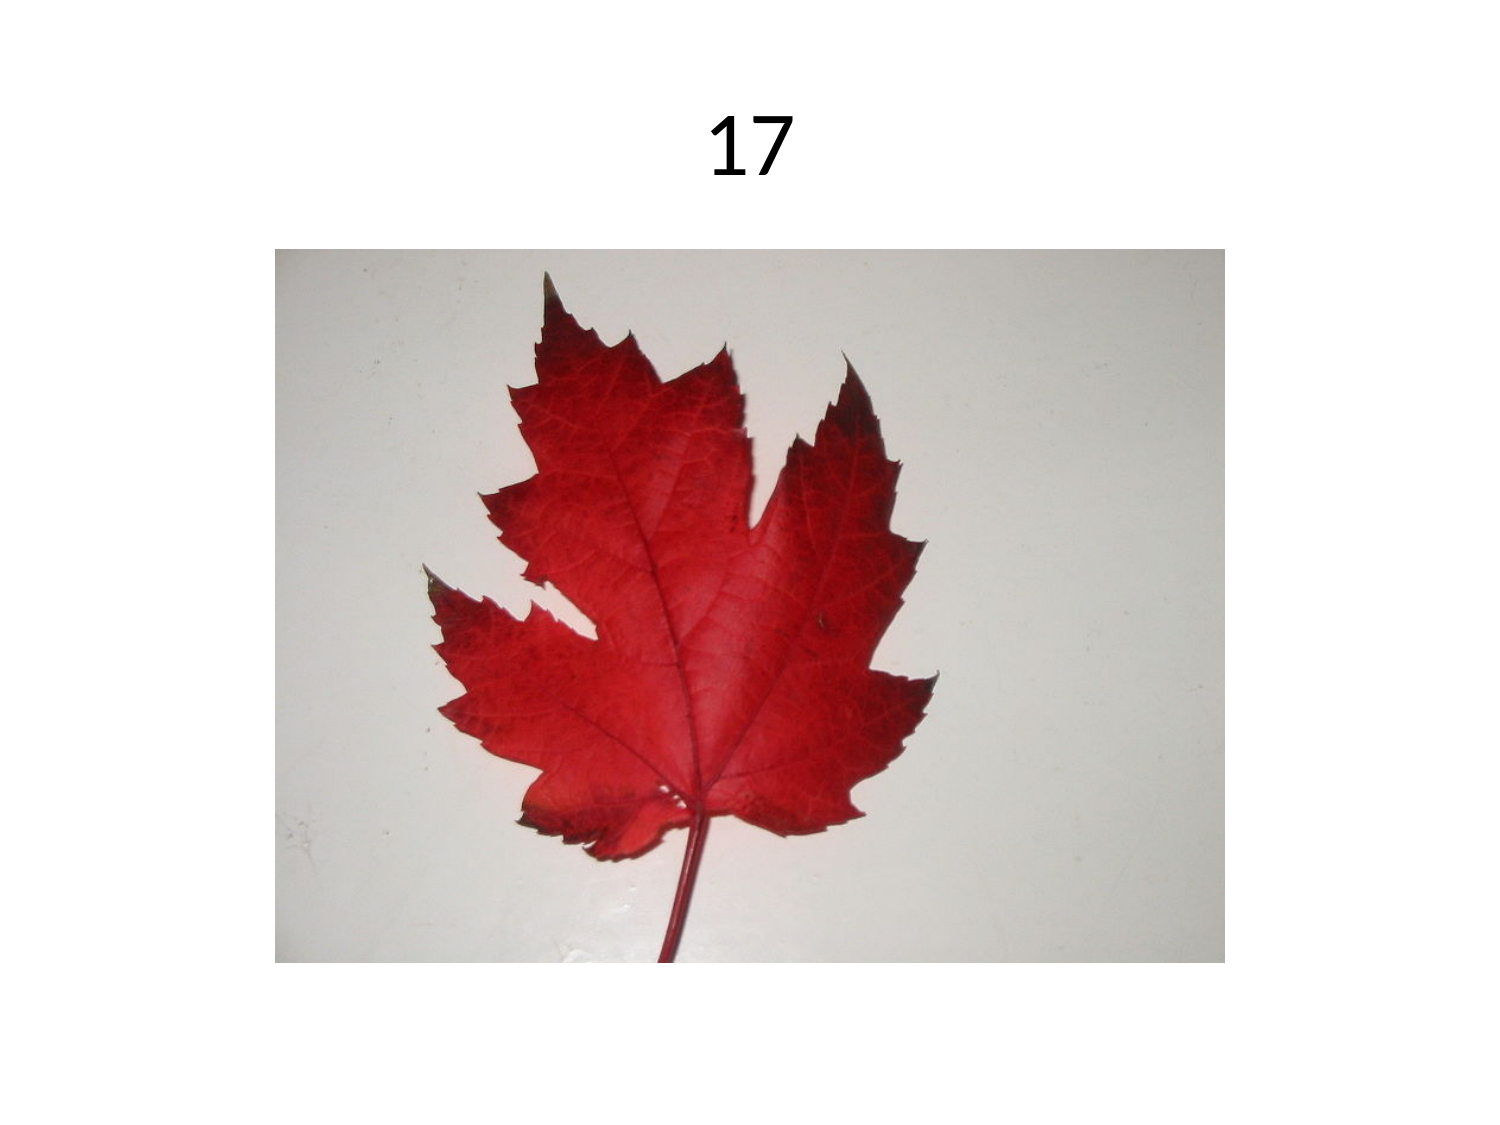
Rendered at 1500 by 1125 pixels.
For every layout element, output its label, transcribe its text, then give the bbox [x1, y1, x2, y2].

picture [274, 249, 1226, 963]
title 17 [75, 45, 1425, 233]
